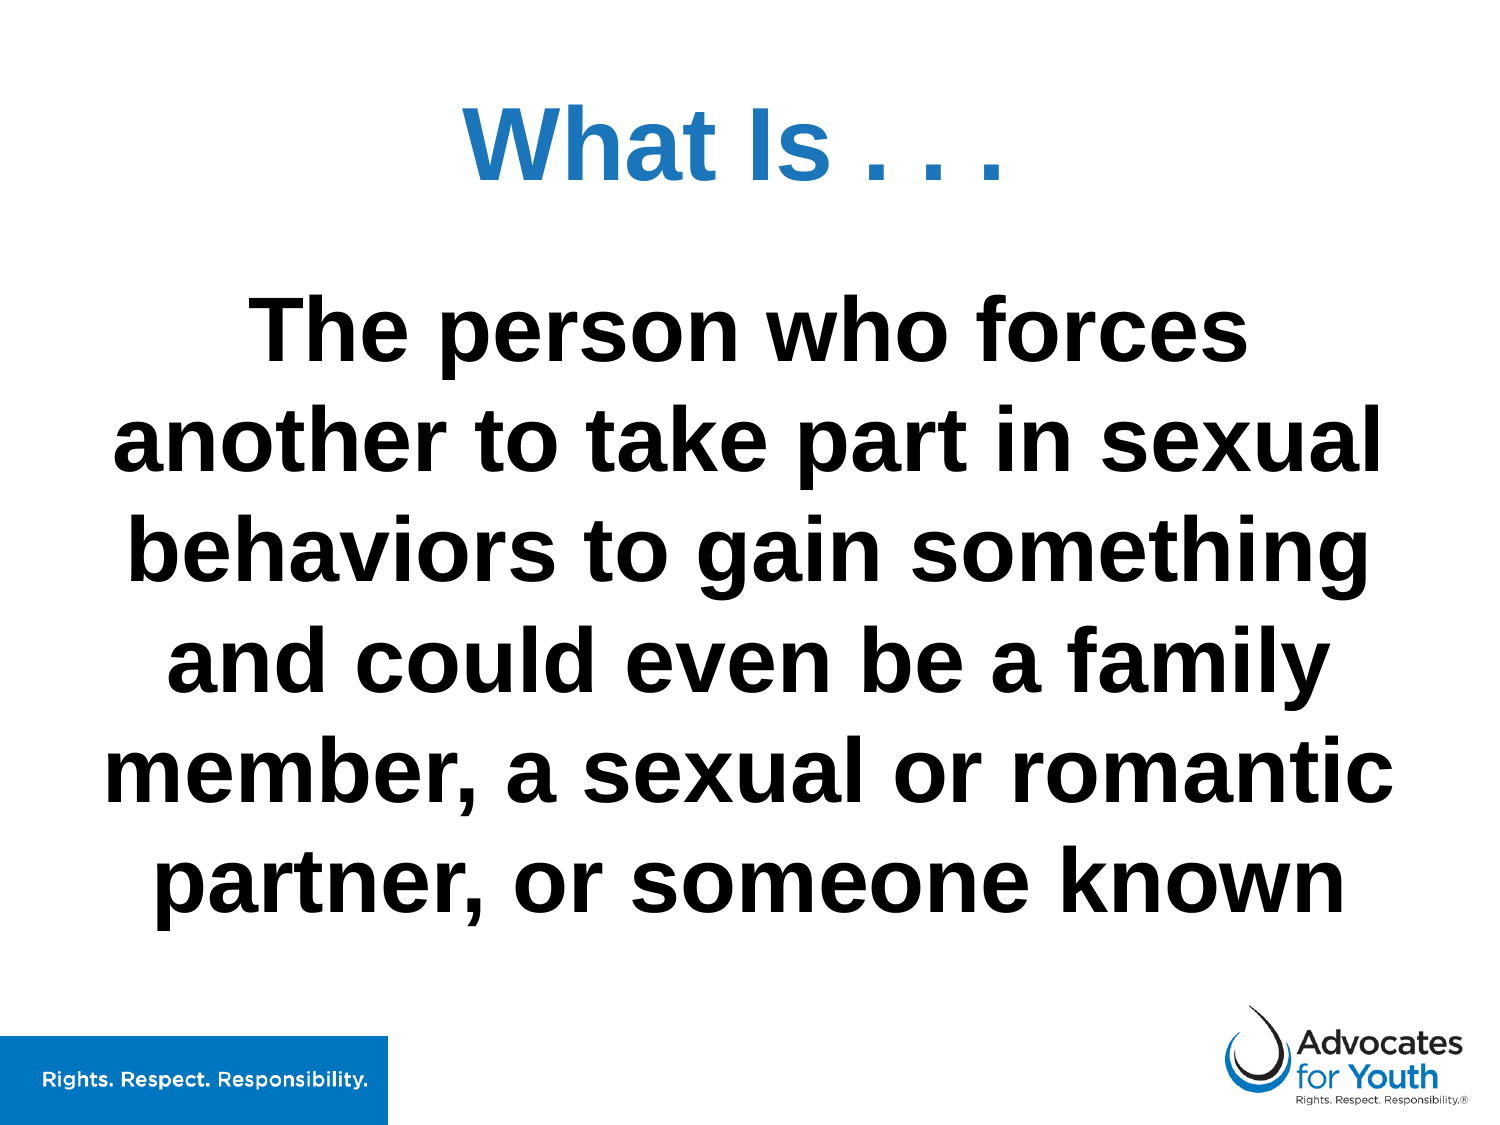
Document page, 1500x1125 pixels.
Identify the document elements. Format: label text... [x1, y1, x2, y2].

title What Is . . . [75, 45, 1425, 233]
list The person who forces another to take part in sexual behaviors to gain something and could even be a family member, a sexual or romantic partner, or someone known [75, 262, 1425, 1005]
picture [1199, 990, 1500, 1125]
picture [0, 1036, 388, 1125]
